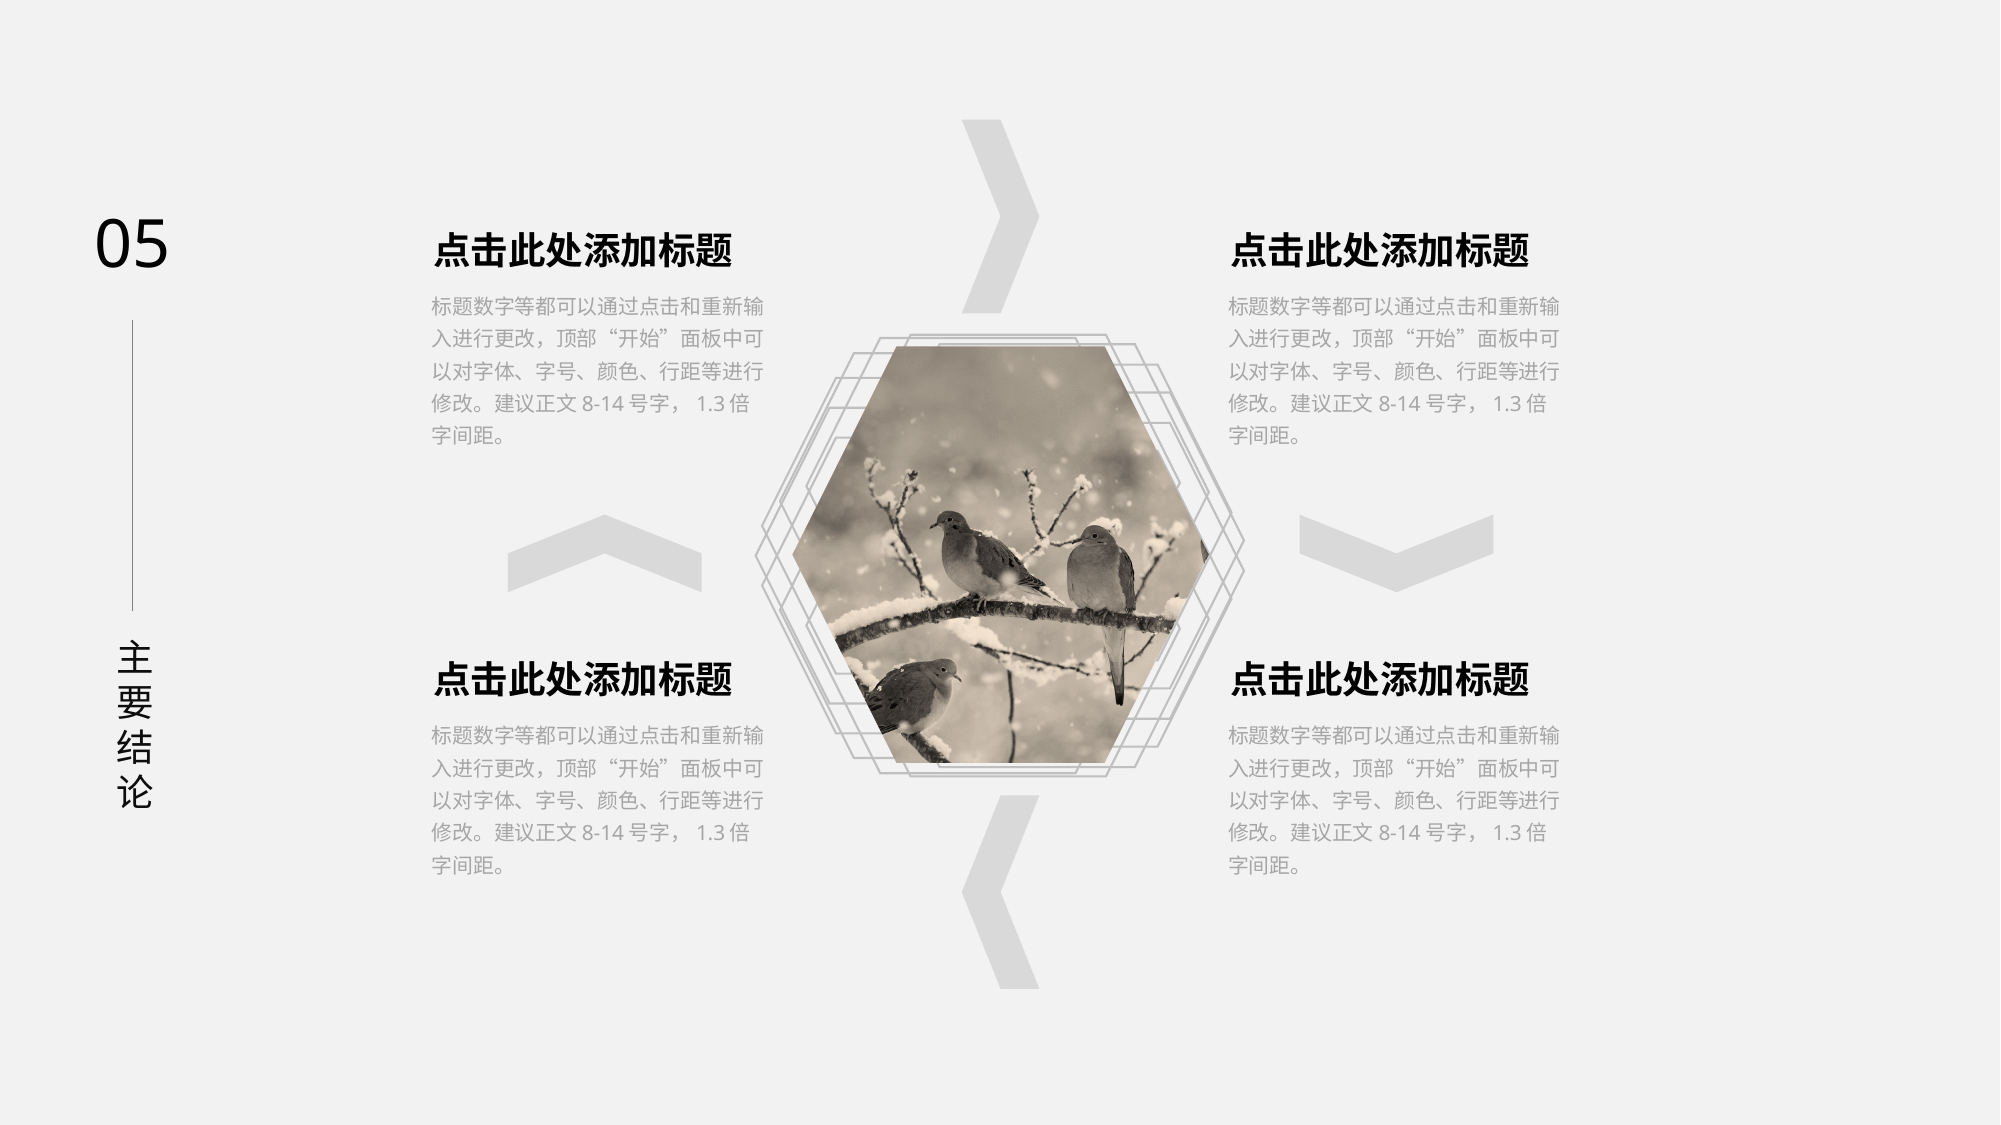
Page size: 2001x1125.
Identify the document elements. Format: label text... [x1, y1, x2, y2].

text_box [1298, 513, 1495, 594]
text_box 标题数字等都可以通过点击和重新输入进行更改，顶部“开始”面板中可以对字体、字号、颜色、行距等进行修改。建议正文8-14号字，1.3倍字间距。 [1213, 707, 1577, 885]
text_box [755, 334, 1244, 777]
text_box [960, 794, 1041, 990]
text_box 标题数字等都可以通过点击和重新输入进行更改，顶部“开始”面板中可以对字体、字号、颜色、行距等进行修改。建议正文8-14号字，1.3倍字间距。 [416, 278, 780, 456]
text_box 标题数字等都可以通过点击和重新输入进行更改，顶部“开始”面板中可以对字体、字号、颜色、行距等进行修改。建议正文8-14号字，1.3倍字间距。 [1213, 278, 1577, 456]
text_box 点击此处添加标题 [1244, 649, 1546, 707]
text_box 点击此处添加标题 [1215, 219, 1546, 278]
text_box 标题数字等都可以通过点击和重新输入进行更改，顶部“开始”面板中可以对字体、字号、颜色、行距等进行修改。建议正文8-14号字，1.3倍字间距。 [416, 707, 780, 885]
text_box 主要结论 [101, 626, 164, 822]
text_box 点击此处添加标题 [418, 649, 749, 707]
text_box 05 [79, 193, 186, 289]
text_box 点击此处添加标题 [418, 219, 749, 278]
text_box [960, 118, 1041, 315]
text_box [506, 513, 703, 594]
